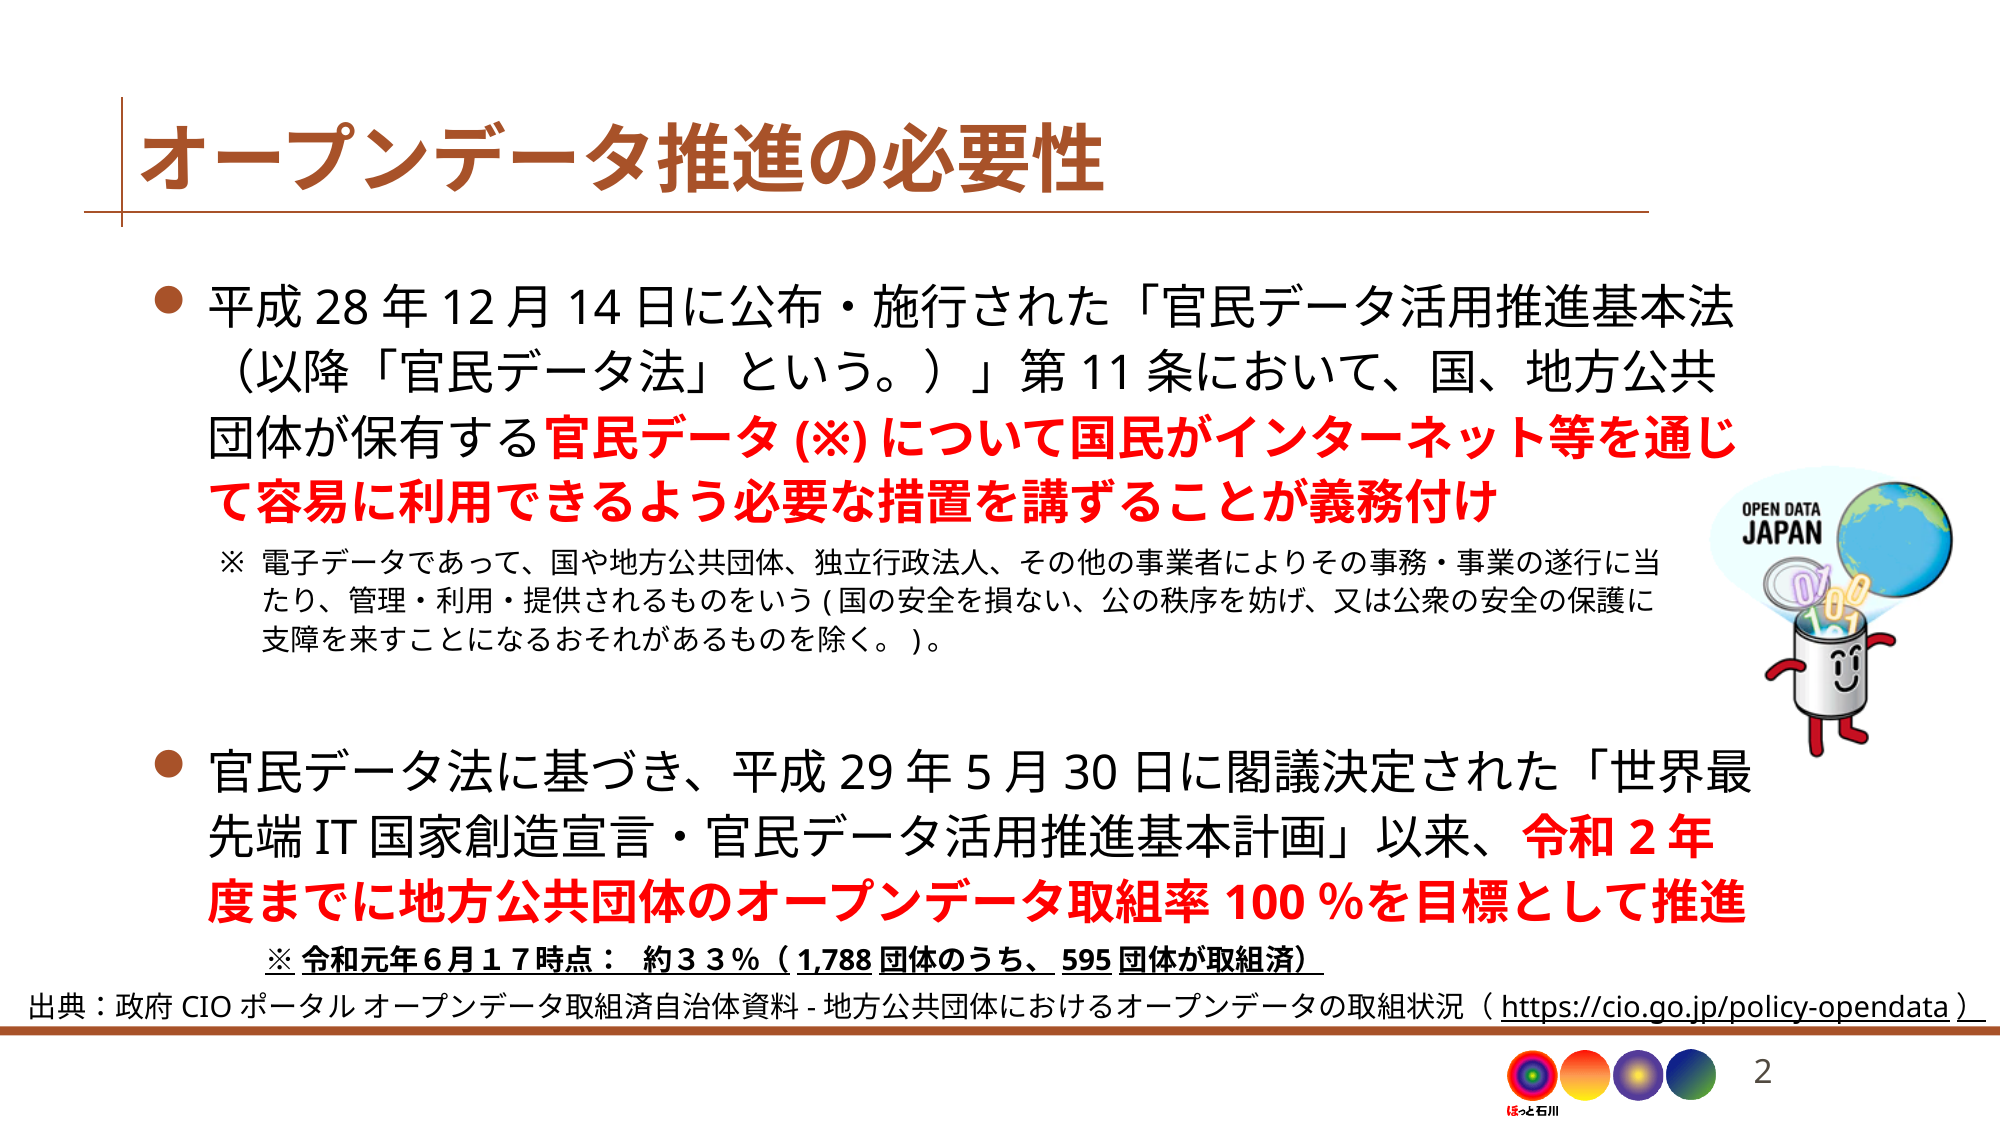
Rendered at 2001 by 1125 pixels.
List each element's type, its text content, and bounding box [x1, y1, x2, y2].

list 平成28年12月14日に公布・施行された「官民データ活用推進基本法（以降「官民データ法」という。）」第11条において、国、地方公共団体が保有する官民データ(※)について国民がインターネット等を通じて容易に利用できるよう必要な措置を講ずることが義務付け 官民データ法に基づき、平成29年5月30日に閣議決定された「世界最先端IT国家創造宣言・官民データ活用推進基本計画」以来、令和2年度までに地方公共団体のオープンデータ取組率100％を目標として推進 [135, 262, 1775, 965]
text_box ※令和元年６月１７時点： 約３３％（1,788団体のうち、595団体が取組済） [265, 965, 1564, 980]
picture [1693, 462, 1984, 761]
picture [1507, 1049, 1716, 1116]
title オープンデータ推進の必要性 [121, 62, 1644, 211]
text_box 出典：政府CIOポータル オープンデータ取組済自治体資料-地方公共団体におけるオープンデータの取組状況（https://cio.go.jp/policy-opendata） [13, 980, 2000, 1031]
slide_number 1 [1672, 1053, 1788, 1093]
